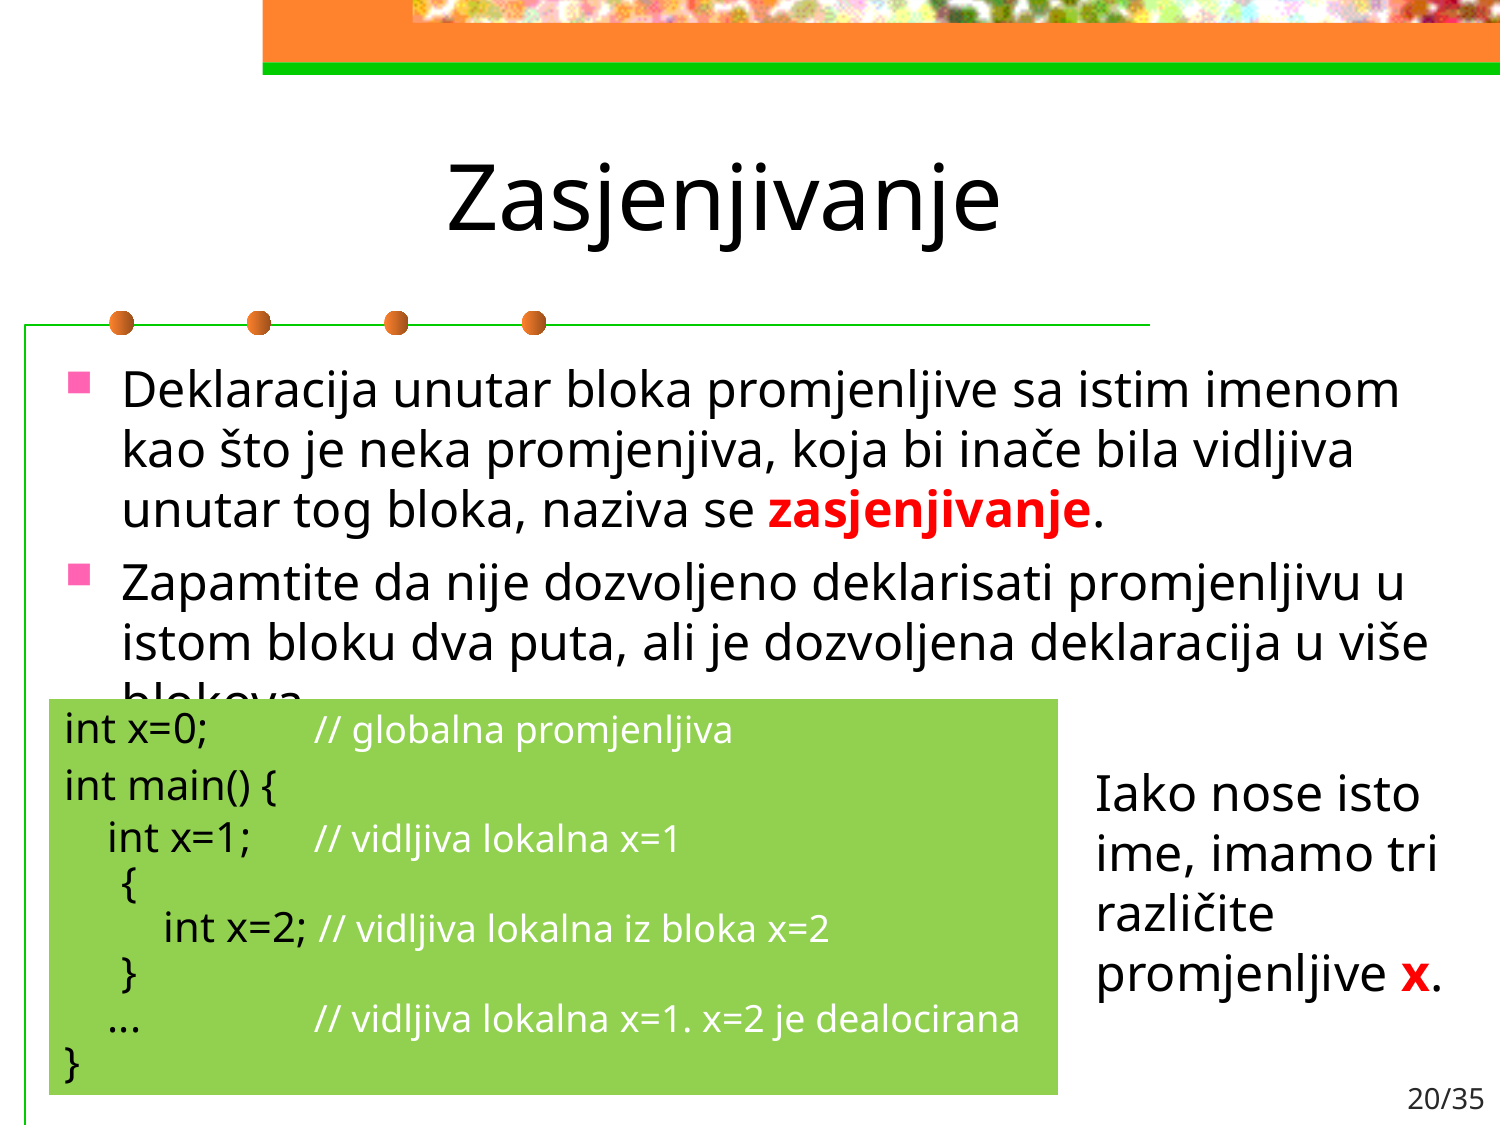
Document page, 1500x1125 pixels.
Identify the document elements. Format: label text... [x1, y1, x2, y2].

list Deklaracija unutar bloka promjenljive sa istim imenom kao što je neka promjenjiva, koja bi inače bila vidljiva unutar tog bloka, naziva se zasjenjivanje. Zapamtite da nije dozvoljeno deklarisati promjenljivu u istom bloku dva puta, ali je dozvoljena deklaracija u više blokova. [50, 350, 1500, 688]
picture [412, 0, 1500, 23]
text_box 20/35 [1374, 1072, 1500, 1123]
text_box Iako nose isto ime, imamo tri različite promjenljive x. [1080, 753, 1477, 1009]
text_box int x=0; // globalna promjenljiva int main() { int x=1; // vidljiva lokalna x=1 { int x=2; // vidljiva lokalna iz bloka x=2 } ... // vidljiva lokalna x=1. x=2 je dealocirana } [49, 699, 1057, 1094]
title Zasjenjivanje [87, 99, 1363, 288]
